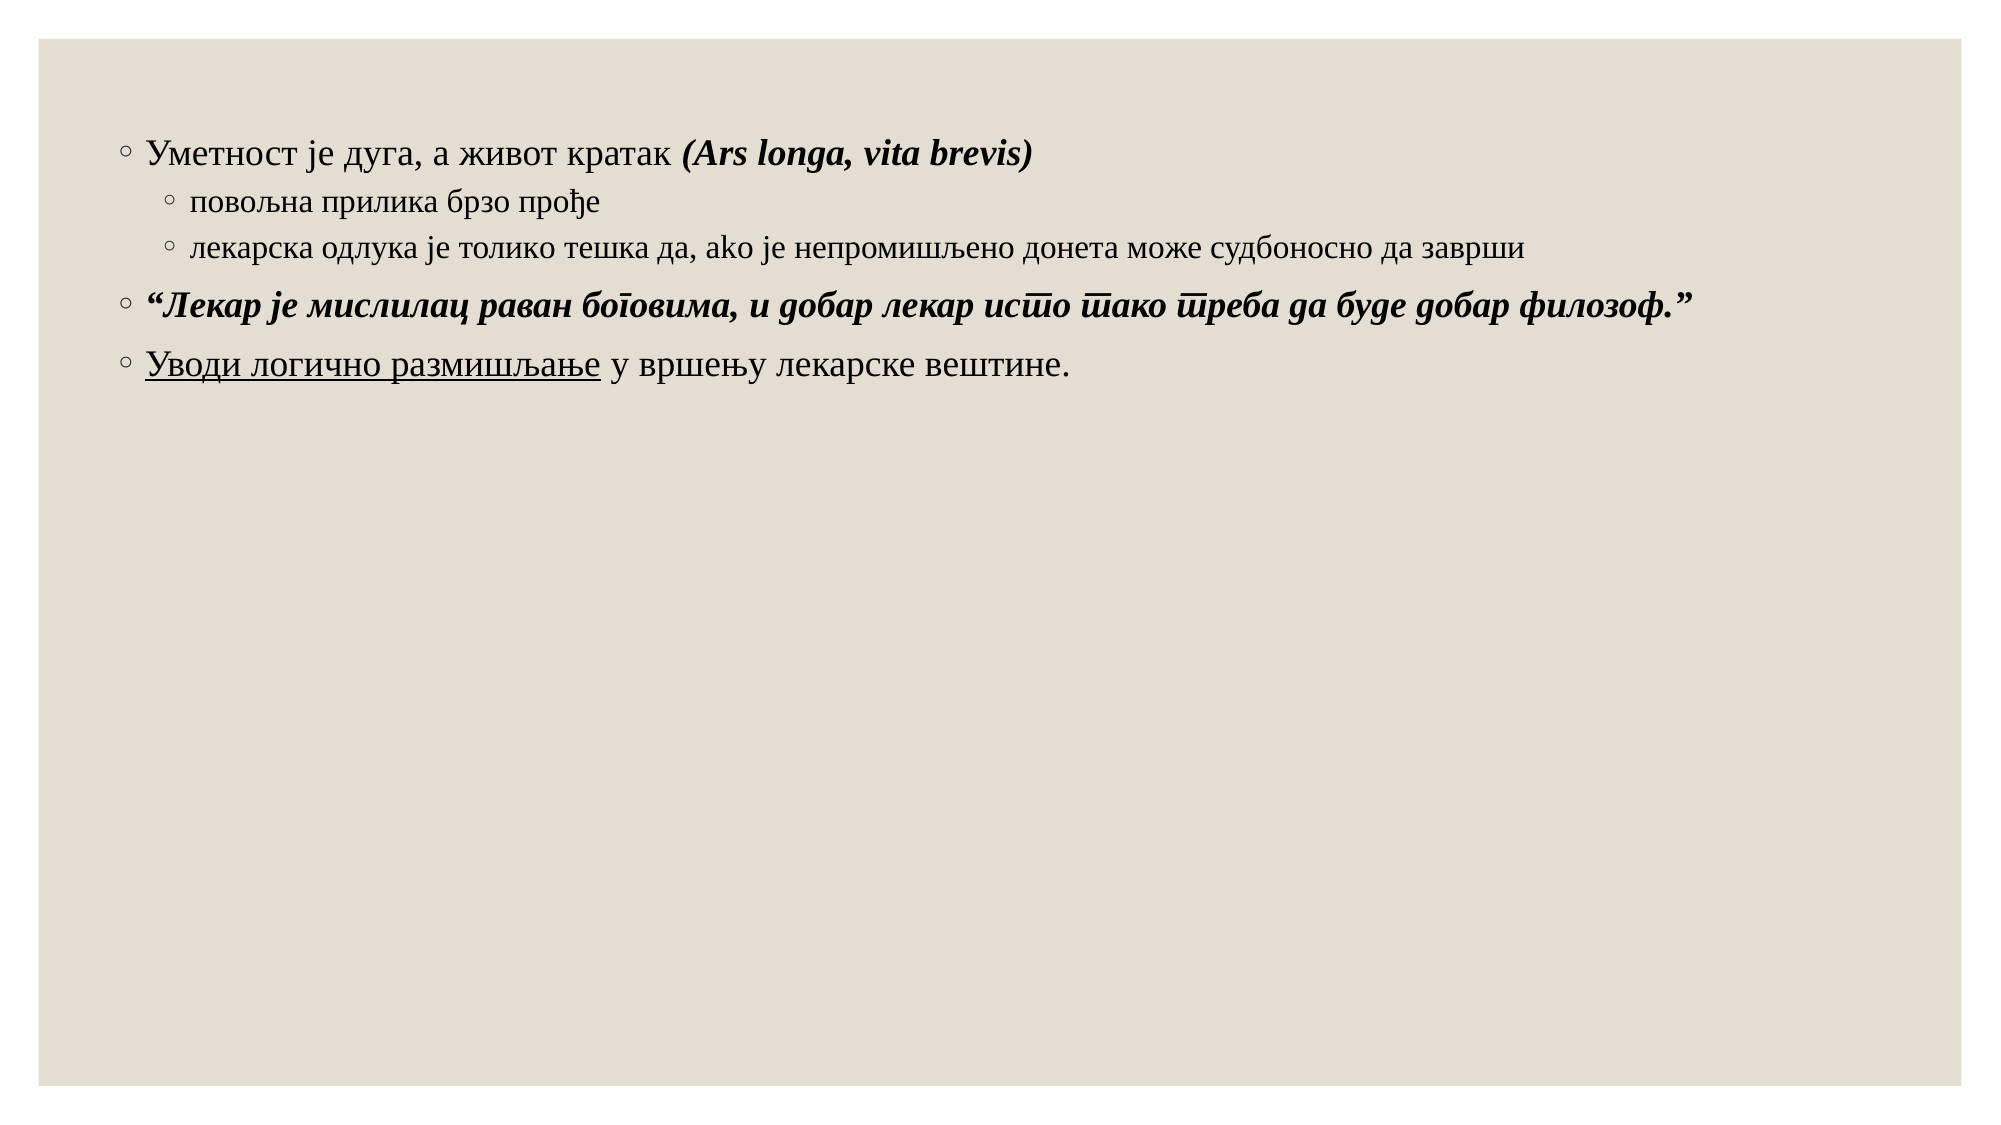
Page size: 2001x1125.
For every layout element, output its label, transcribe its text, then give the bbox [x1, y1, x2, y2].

list Уметност је дуга, а живот кратак (Ars longa, vita brevis) повољна прилика брзо прође лекарска одлука је толикo тешка дa, akо је непромишљeно донета мoже судбонoснo да заврши “Лекар је мислилац раван боговима, и добар лекар исто тако треба да буде добар филозоф.” Уводи логично размишљање у вршењу лекарске вештине. [99, 125, 1900, 1005]
